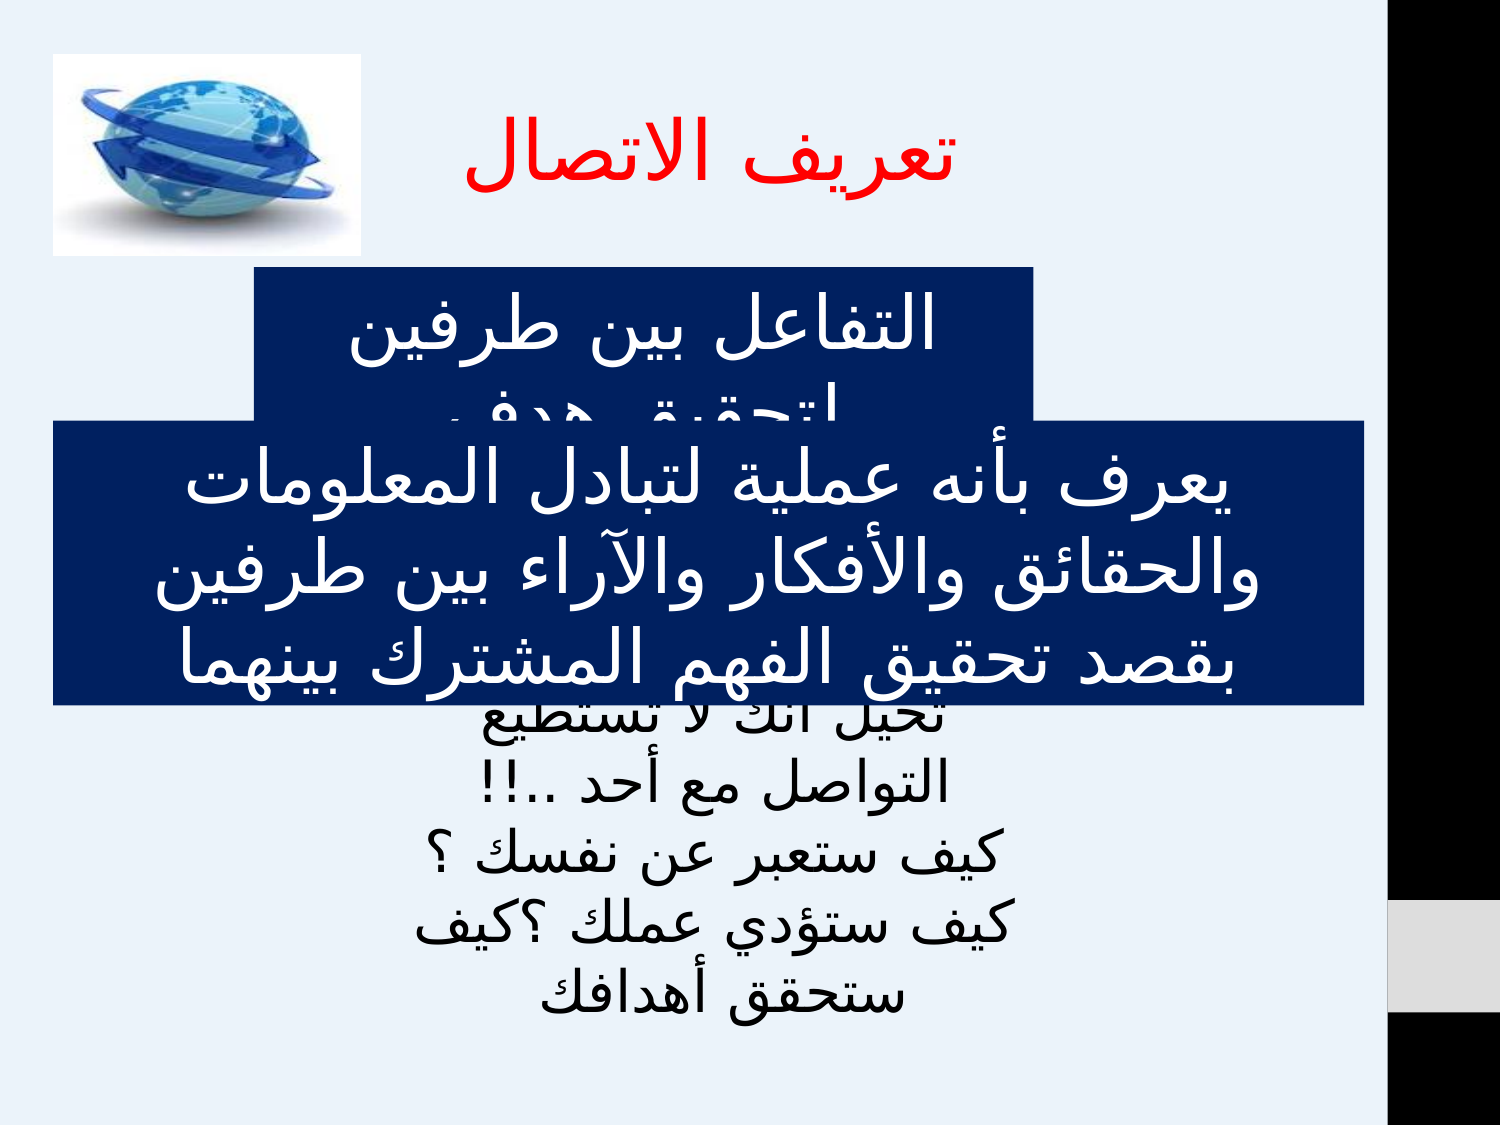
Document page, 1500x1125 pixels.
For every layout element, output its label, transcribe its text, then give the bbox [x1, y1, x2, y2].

text_box يعرف بأنه عملية لتبادل المعلومات والحقائق والأفكار والآراء بين طرفين بقصد تحقيق الفهم المشترك بينهما [53, 420, 1365, 706]
text_box التفاعل بين طرفين لتحقيق هدف [253, 267, 1034, 420]
picture [52, 53, 361, 256]
text_box تخيل انك لا تستطيع التواصل مع أحد ..!! كيف ستعبر عن نفسك ؟كيف ستؤدي عملك ؟كيف ستحقق أهدافك [395, 706, 1034, 1032]
text_box تعريف الاتصال [372, 90, 1058, 205]
